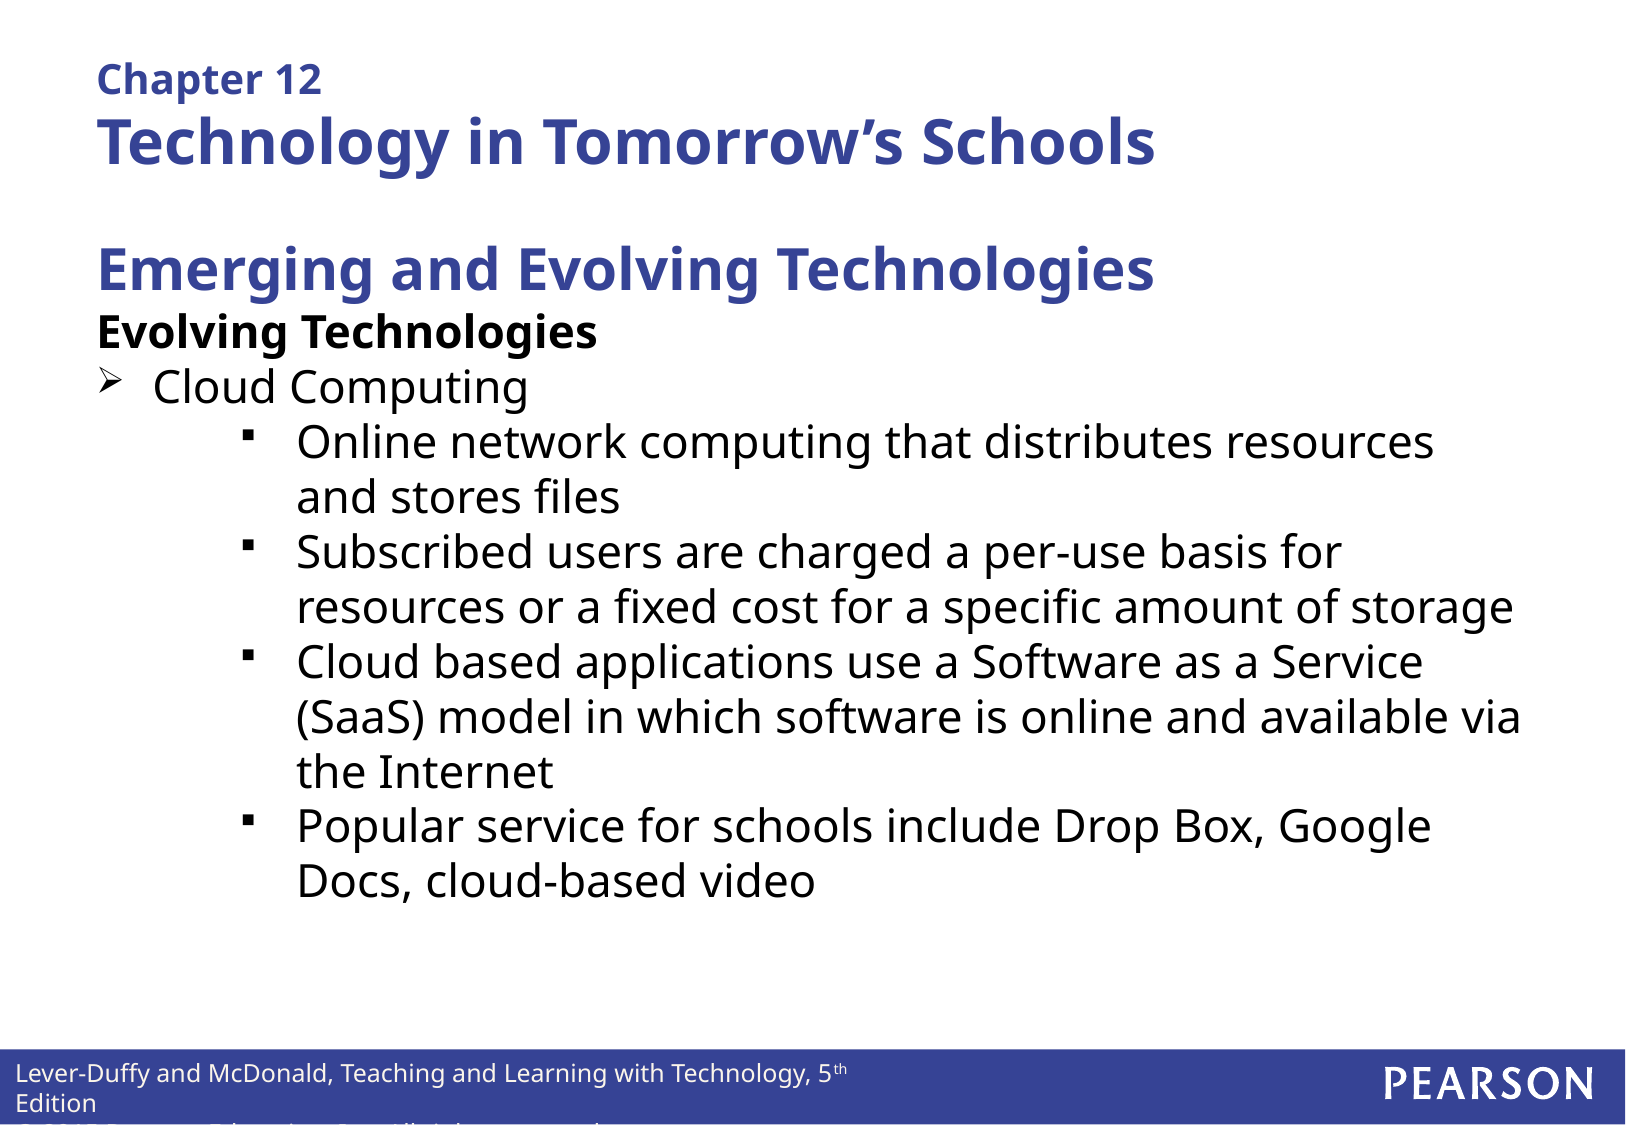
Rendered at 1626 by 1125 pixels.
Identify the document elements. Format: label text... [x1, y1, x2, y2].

list Emerging and Evolving Technologies Evolving Technologies Cloud Computing Online network computing that distributes resources and stores files Subscribed users are charged a per-use basis for resources or a fixed cost for a specific amount of storage Cloud based applications use a Software as a Service (SaaS) model in which software is online and available via the Internet Popular service for schools include Drop Box, Google Docs, cloud-based video [81, 224, 1544, 1005]
title Chapter 12 Technology in Tomorrow’s Schools [81, 45, 1544, 224]
